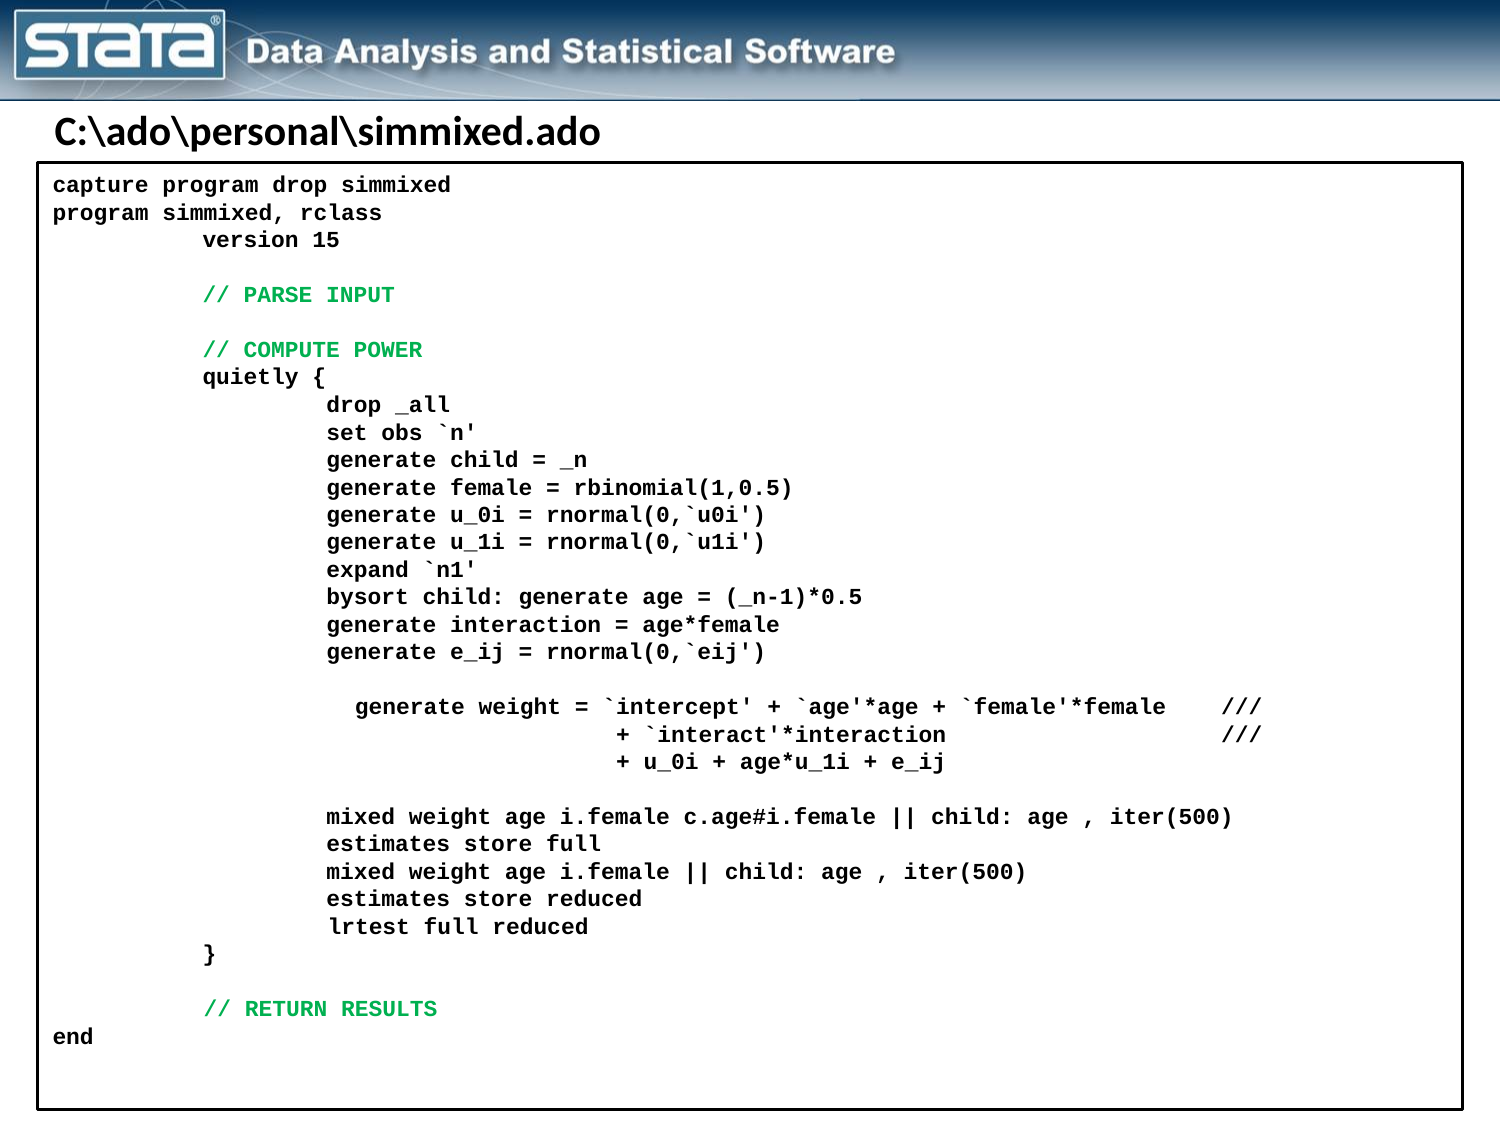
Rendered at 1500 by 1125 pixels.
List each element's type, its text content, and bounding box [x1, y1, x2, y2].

picture [0, 0, 1500, 101]
text_box capture program drop simmixed program simmixed, rclass version 15 // PARSE INPUT // COMPUTE POWER quietly { drop _all set obs `n' generate child = _n generate female = rbinomial(1,0.5) generate u_0i = rnormal(0,`u0i') generate u_1i = rnormal(0,`u1i') expand `n1' bysort child: generate age = (_n-1)*0.5 generate interaction = age*female generate e_ij = rnormal(0,`eij') generate weight = `intercept' + `age'*age + `female'*female /// + `interact'*interaction /// + u_0i + age*u_1i + e_ij mixed weight age i.female c.age#i.female || child: age , iter(500) estimates store full mixed weight age i.female || child: age , iter(500) estimates store reduced lrtest full reduced } // RETURN RESULTS end [37, 162, 1463, 1110]
text_box C:\ado\personal\simmixed.ado [39, 96, 617, 162]
